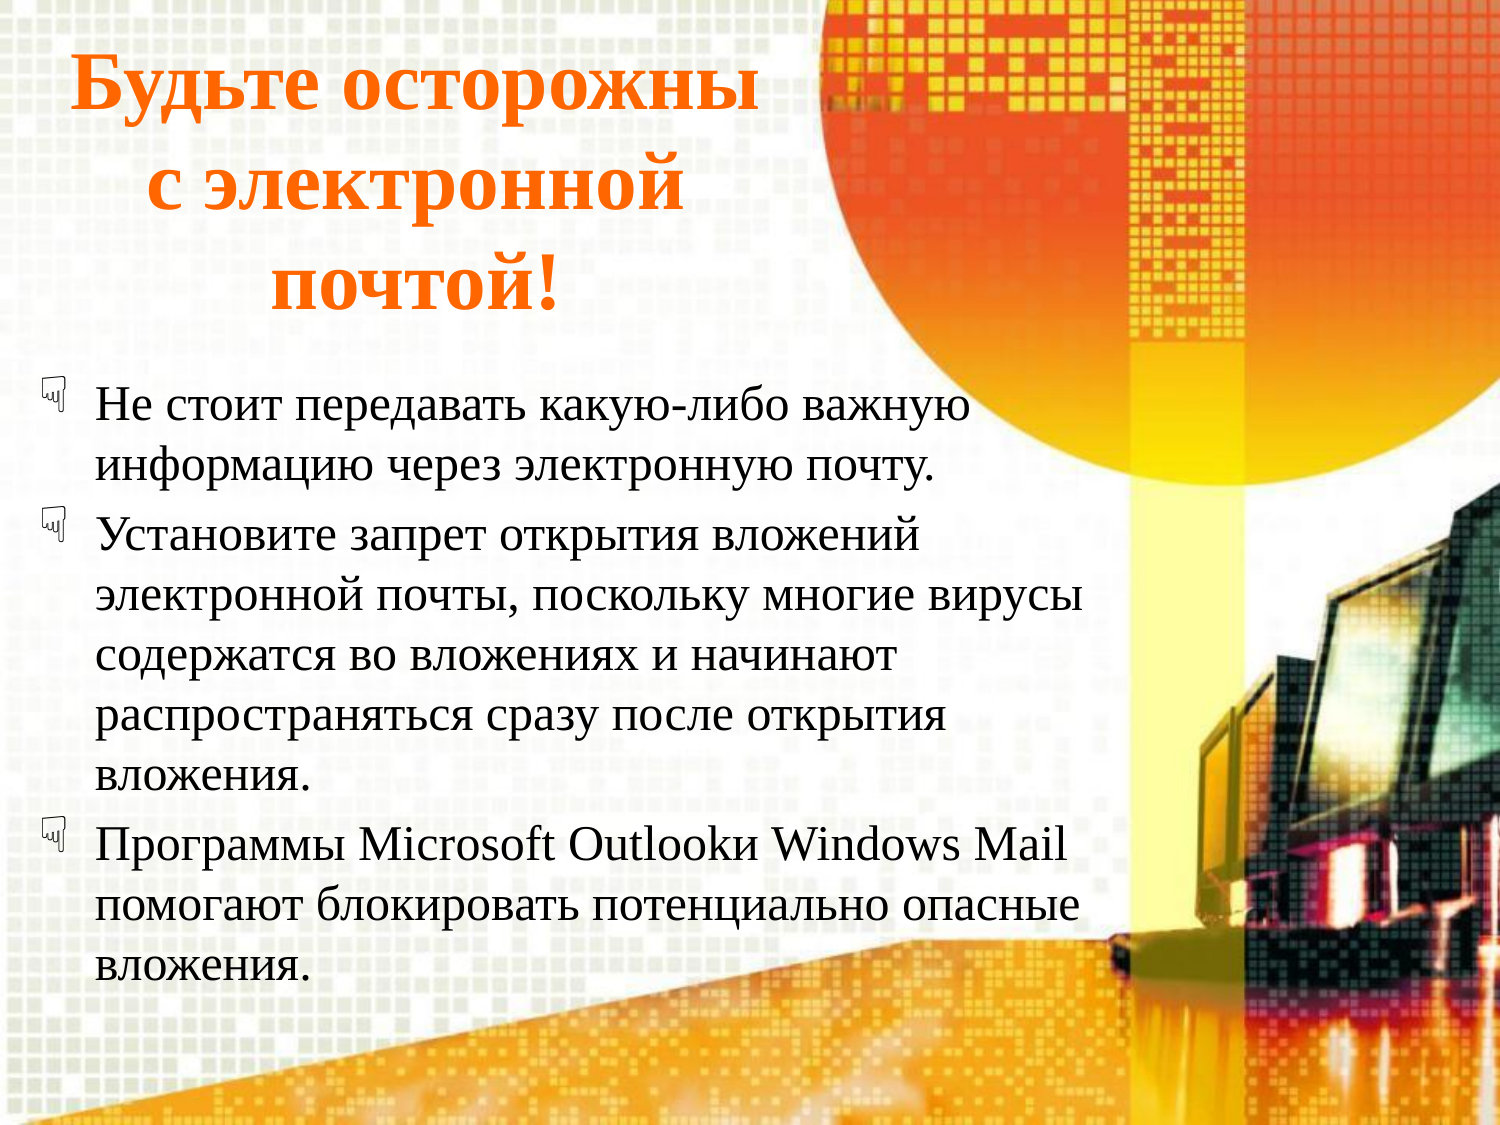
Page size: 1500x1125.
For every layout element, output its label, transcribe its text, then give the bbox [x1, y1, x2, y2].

title Будьте осторожны с электронной почтой! [23, 23, 809, 329]
list Не стоит передавать какую-либо важную информацию через электронную почту. Установите запрет открытия вложений электронной почты, поскольку многие вирусы содержатся во вложениях и начинают распространяться сразу после открытия вложения. Программы Microsoft Outlookи Windows Mail помогают блокировать потенциально опасные вложения. [23, 363, 1126, 1001]
picture [0, 0, 1500, 1125]
